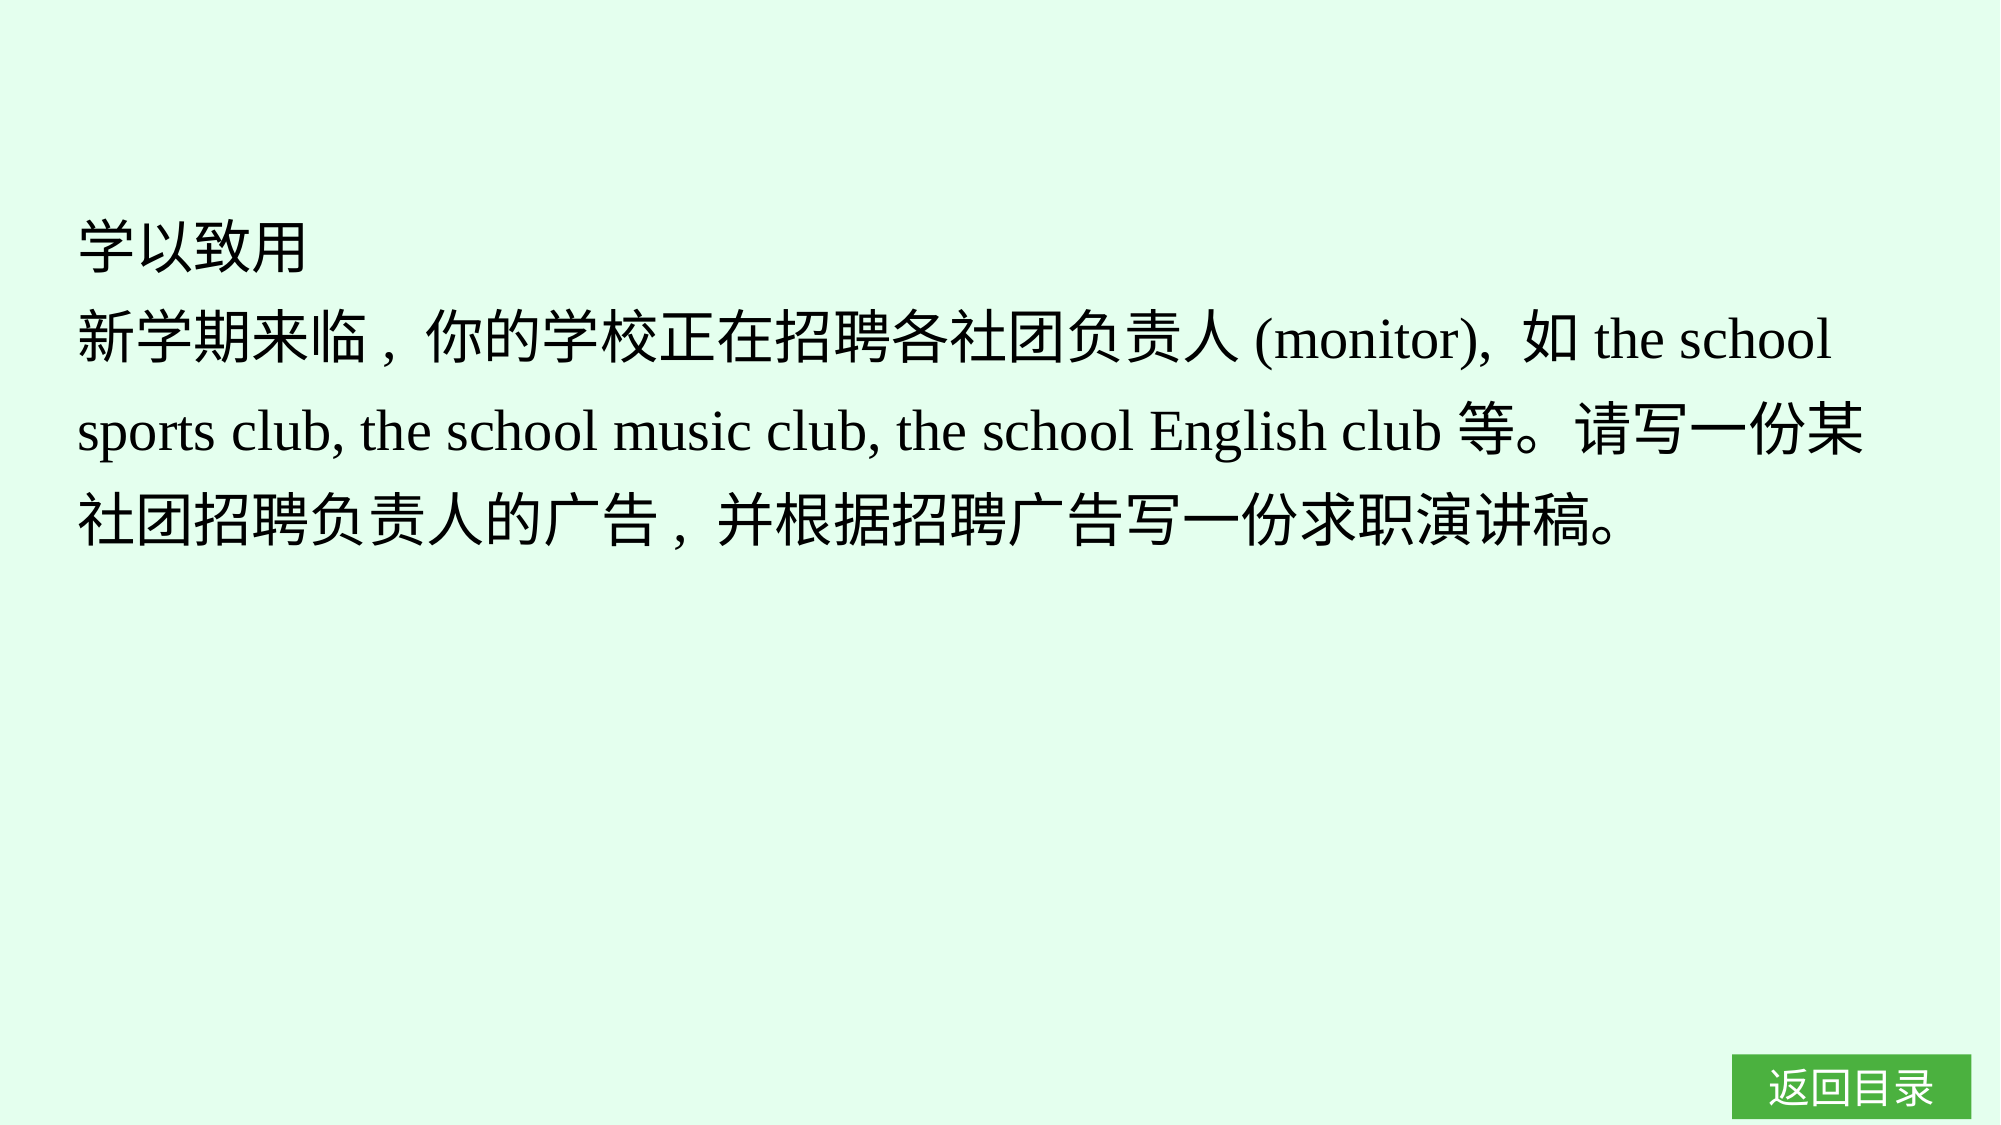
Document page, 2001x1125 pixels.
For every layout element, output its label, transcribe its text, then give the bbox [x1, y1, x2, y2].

text_box 学以致用 新学期来临, 你的学校正在招聘各社团负责人(monitor), 如the school sports club, the school music club, the school English club等。请写一份某社团招聘负责人的广告, 并根据招聘广告写一份求职演讲稿。 [62, 181, 1938, 560]
